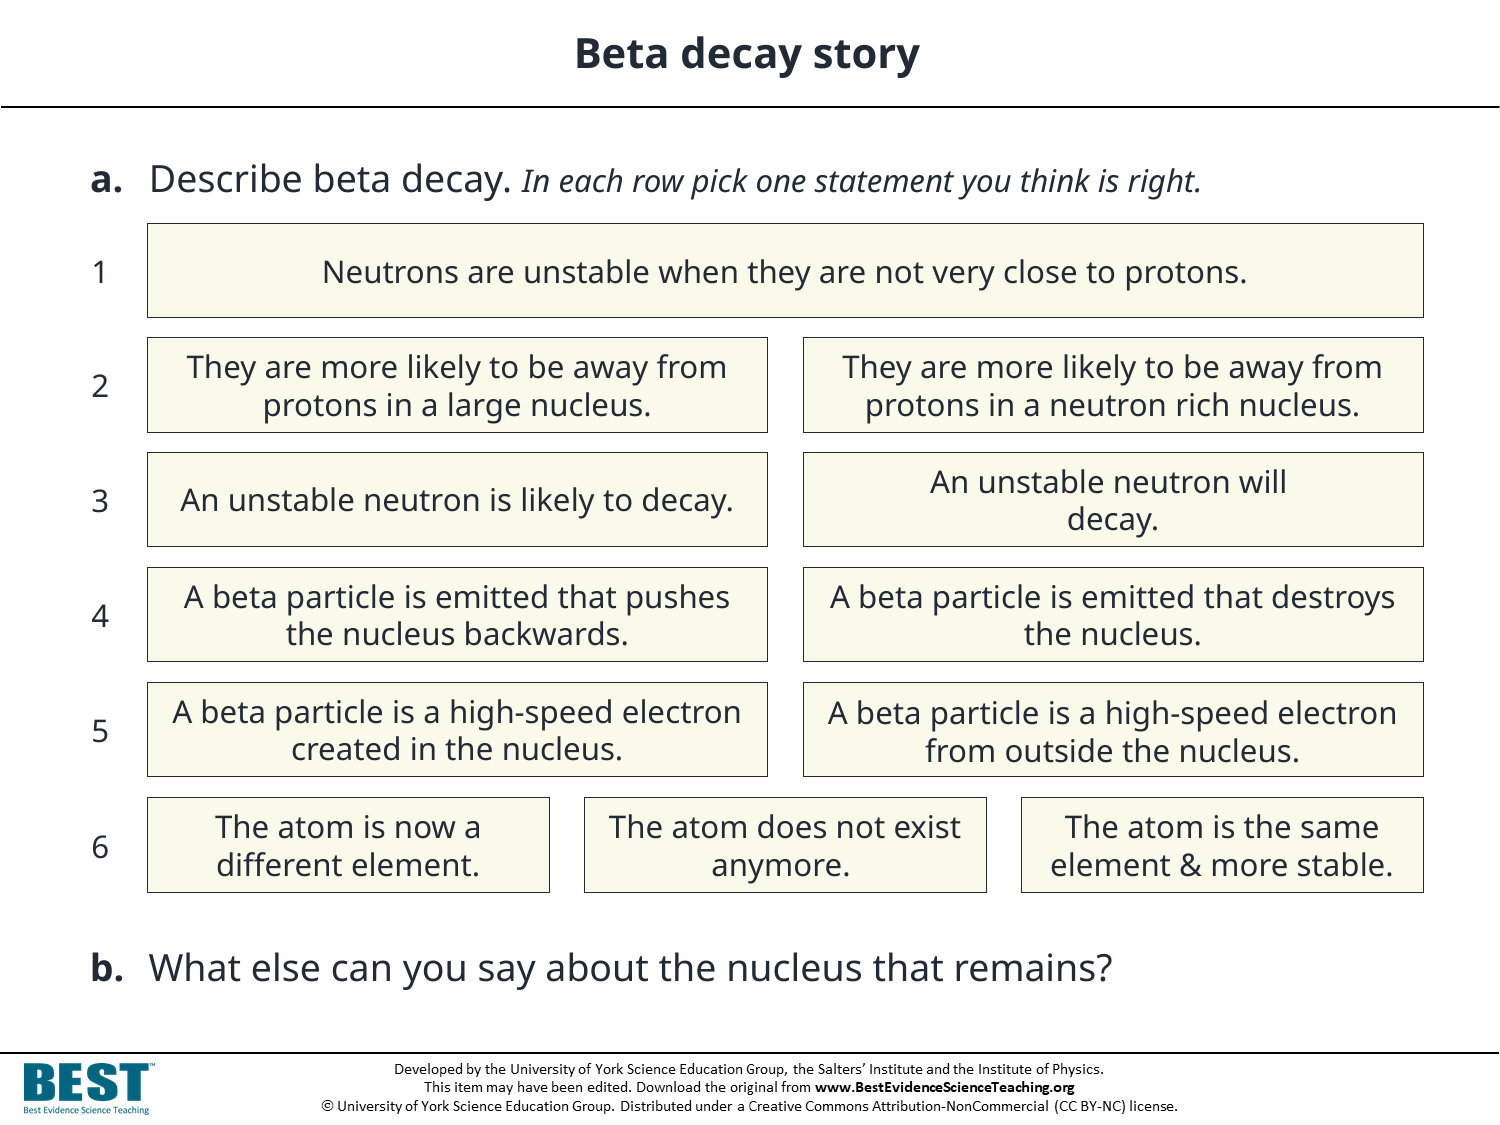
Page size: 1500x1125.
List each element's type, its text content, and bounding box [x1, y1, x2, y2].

text_box Beta decay story [23, 4, 1471, 99]
picture [0, 106, 1500, 1125]
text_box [70, 223, 1424, 893]
